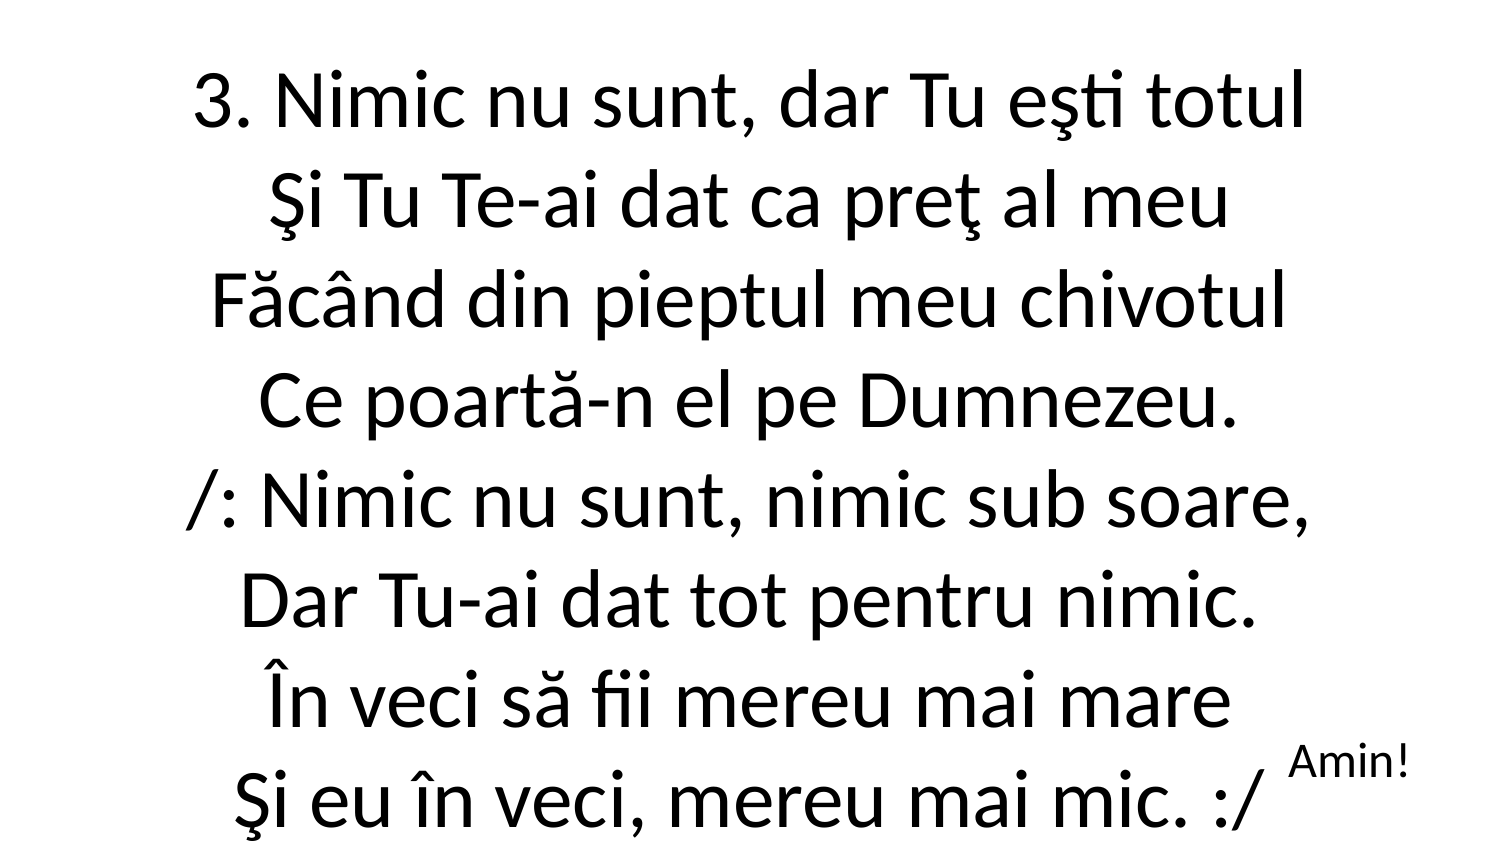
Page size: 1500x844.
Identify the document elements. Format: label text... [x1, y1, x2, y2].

text_box Amin! [1273, 674, 1427, 795]
text_box 3. Nimic nu sunt, dar Tu eşti totul Şi Tu Te-ai dat ca preţ al meu Făcând din pieptul meu chivotul Ce poartă-n el pe Dumnezeu. /: Nimic nu sunt, nimic sub soare, Dar Tu-ai dat tot pentru nimic. În veci să fii mereu mai mare Şi eu în veci, mereu mai mic. :/ [171, 0, 1328, 844]
